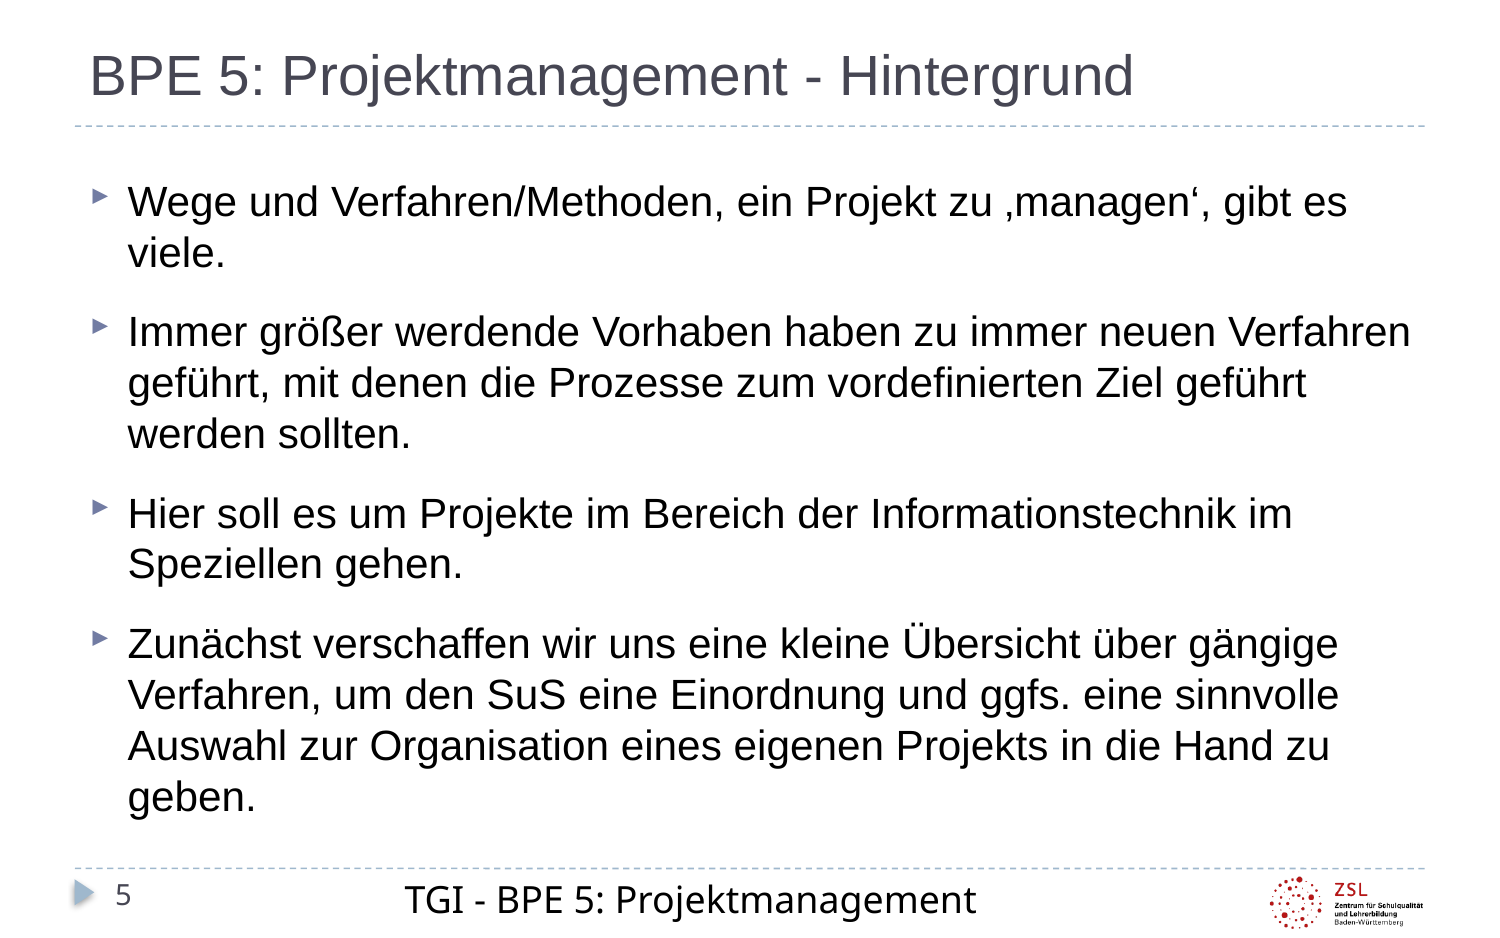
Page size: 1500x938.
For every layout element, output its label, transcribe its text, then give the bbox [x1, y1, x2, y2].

list Wege und Verfahren/Methoden, ein Projekt zu ‚managen‘, gibt es viele. Immer größer werdende Vorhaben haben zu immer neuen Verfahren geführt, mit denen die Prozesse zum vordefinierten Ziel geführt werden sollten. Hier soll es um Projekte im Bereich der Informationstechnik im Speziellen gehen. Zunächst verschaffen wir uns eine kleine Übersicht über gängige Verfahren, um den SuS eine Einordnung und ggfs. eine sinnvolle Auswahl zur Organisation eines eigenen Projekts in die Hand zu geben. [75, 166, 1471, 835]
footer TGI - BPE 5: Projektmanagement [336, 868, 1046, 919]
picture [1269, 875, 1424, 930]
title BPE 5: Projektmanagement - Hintergrund [75, 31, 1425, 115]
slide_number 5 [100, 868, 336, 919]
